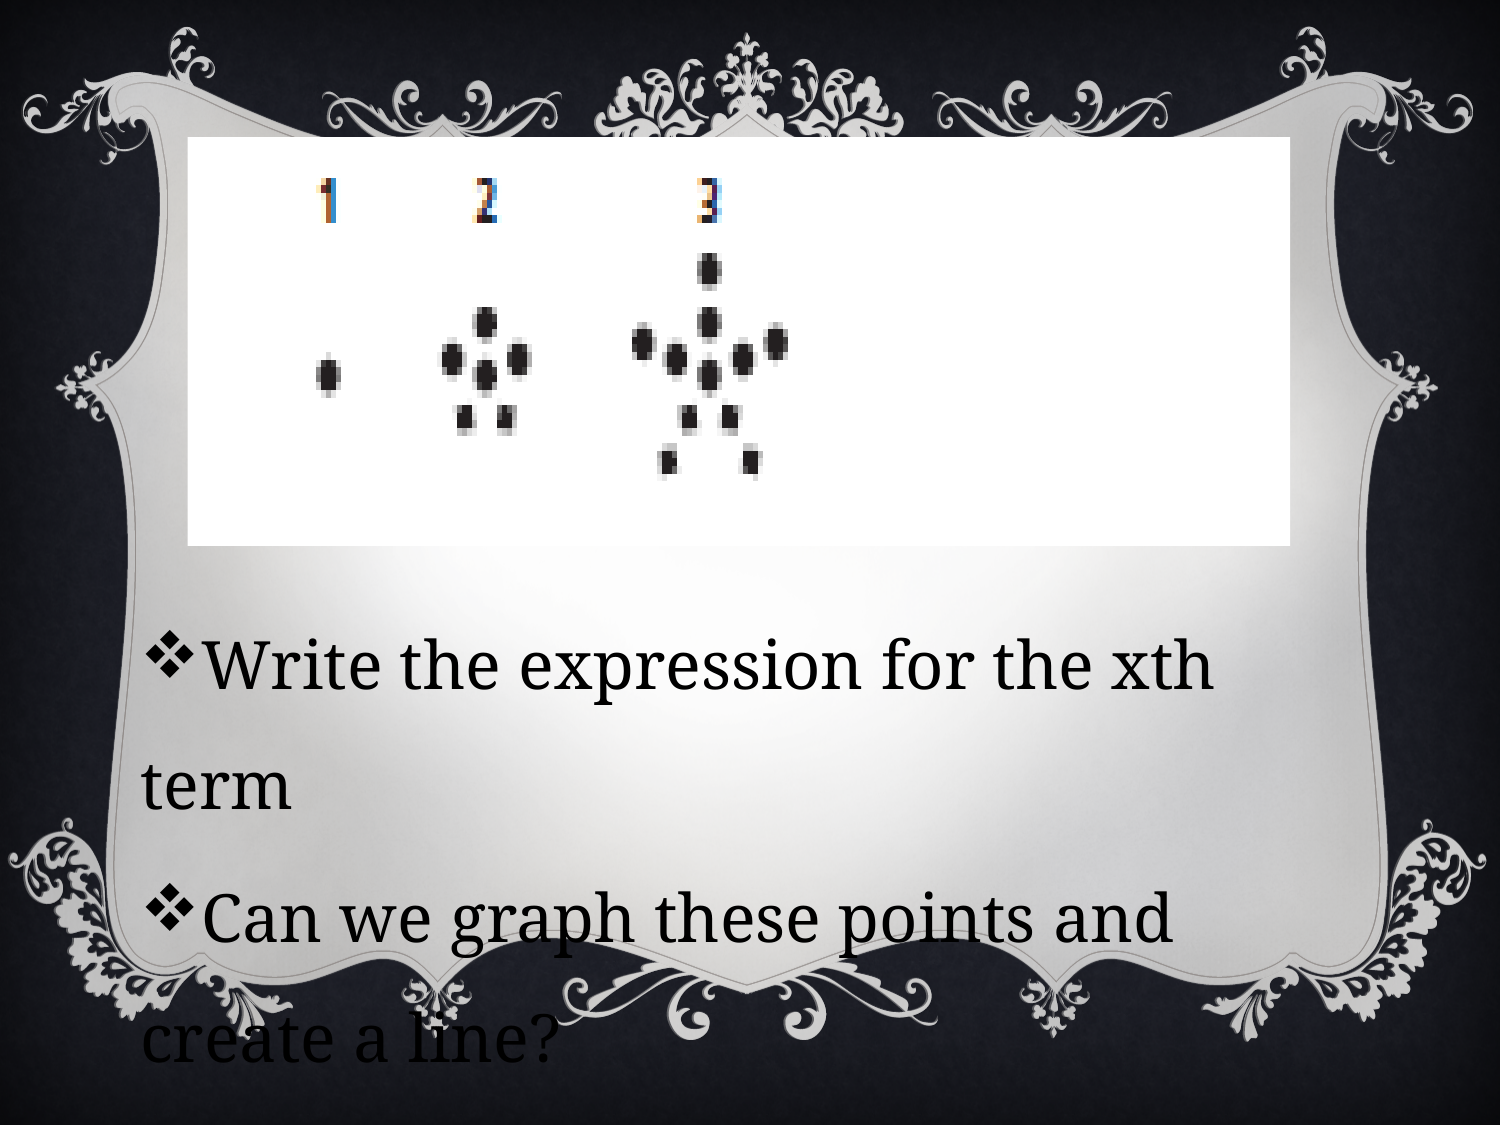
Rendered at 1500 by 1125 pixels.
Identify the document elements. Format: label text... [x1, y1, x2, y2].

list Write the expression for the xth term Can we graph these points and create a line? [125, 575, 1388, 900]
picture [0, 0, 1500, 1125]
